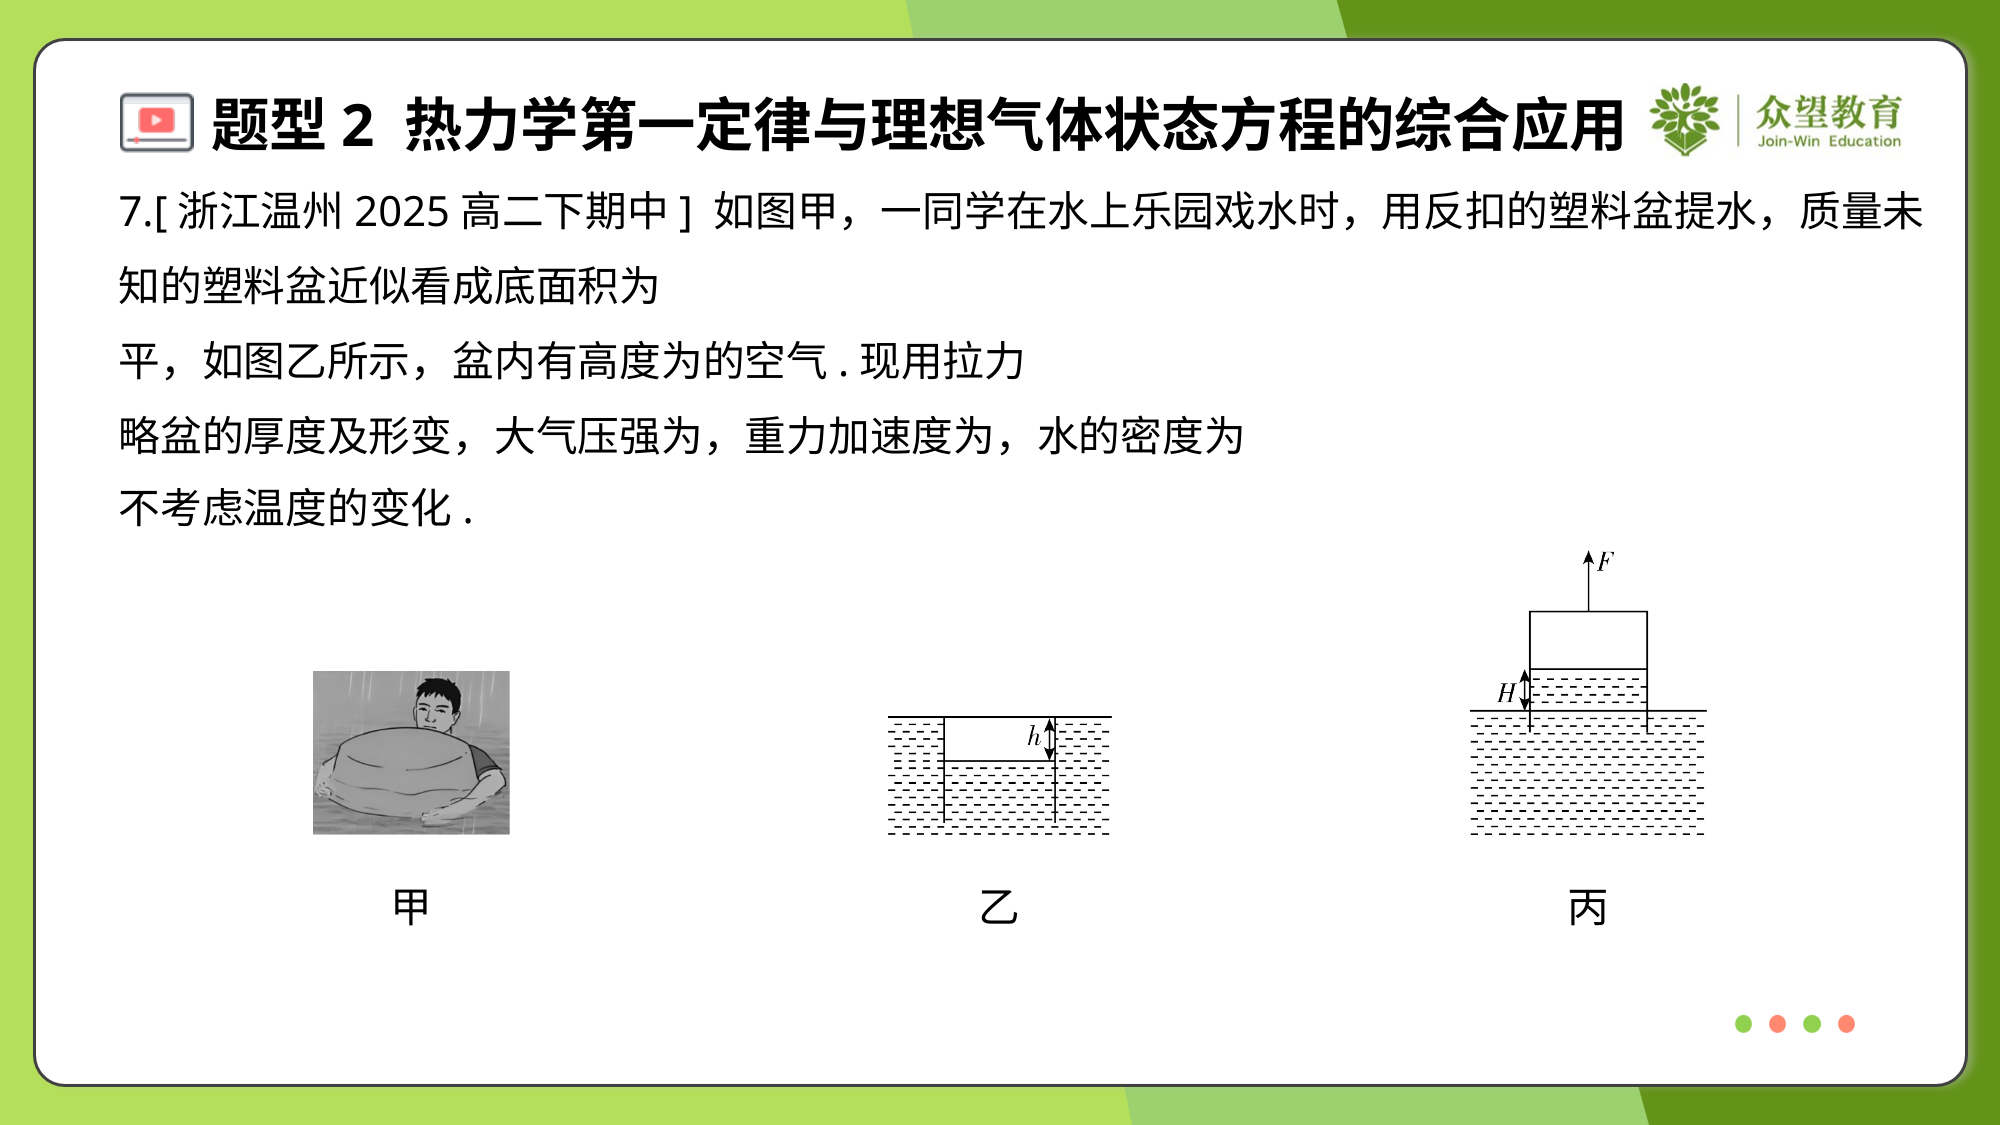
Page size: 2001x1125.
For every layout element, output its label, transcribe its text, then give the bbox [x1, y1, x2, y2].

text_box 丙 [1562, 855, 1614, 989]
text_box 乙 [974, 855, 1026, 989]
picture [0, 0, 2000, 1125]
text_box 甲 [386, 855, 438, 989]
